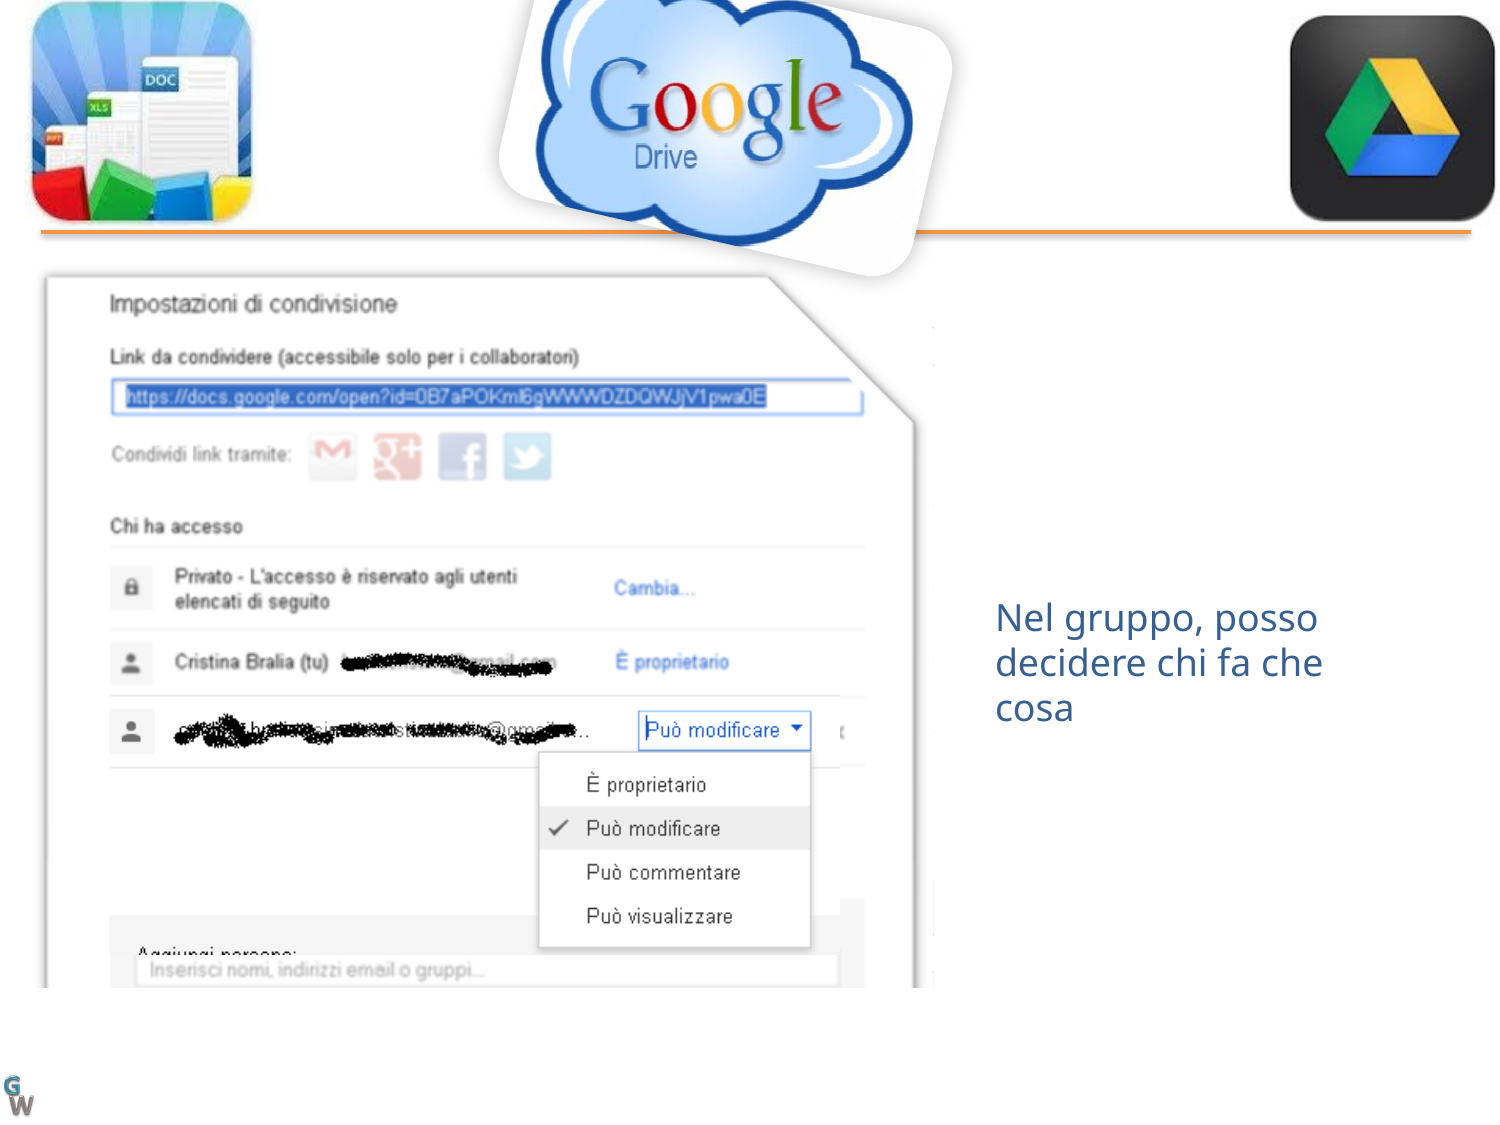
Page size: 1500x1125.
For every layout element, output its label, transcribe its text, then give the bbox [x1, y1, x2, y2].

picture [25, 0, 259, 227]
text_box Nel gruppo, posso decidere chi fa che cosa [980, 586, 1365, 736]
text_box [29, 259, 935, 988]
picture [1281, 4, 1500, 233]
picture [0, 1058, 55, 1125]
picture [498, 0, 953, 259]
